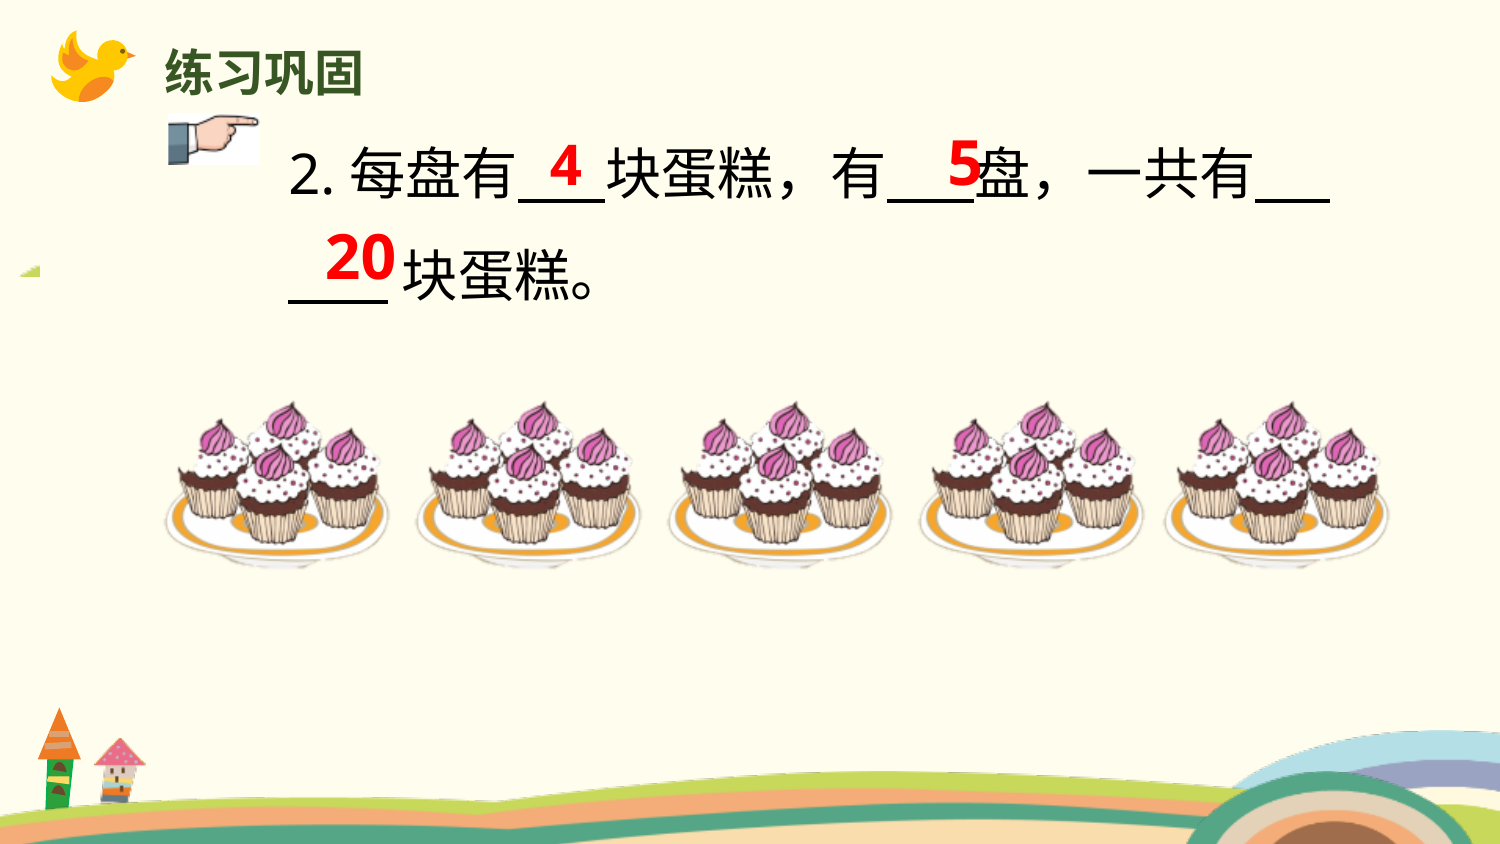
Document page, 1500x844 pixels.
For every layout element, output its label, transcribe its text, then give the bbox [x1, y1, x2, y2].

text_box 2.每盘有 块蛋糕，有 盘，一共有 块蛋糕。 [277, 99, 1348, 313]
text_box 5 [936, 107, 1052, 214]
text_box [151, 392, 1404, 583]
text_box 4 [538, 110, 654, 217]
text_box 练习巩固 [152, 35, 376, 107]
picture [0, 0, 1500, 844]
text_box 20 [303, 201, 419, 308]
